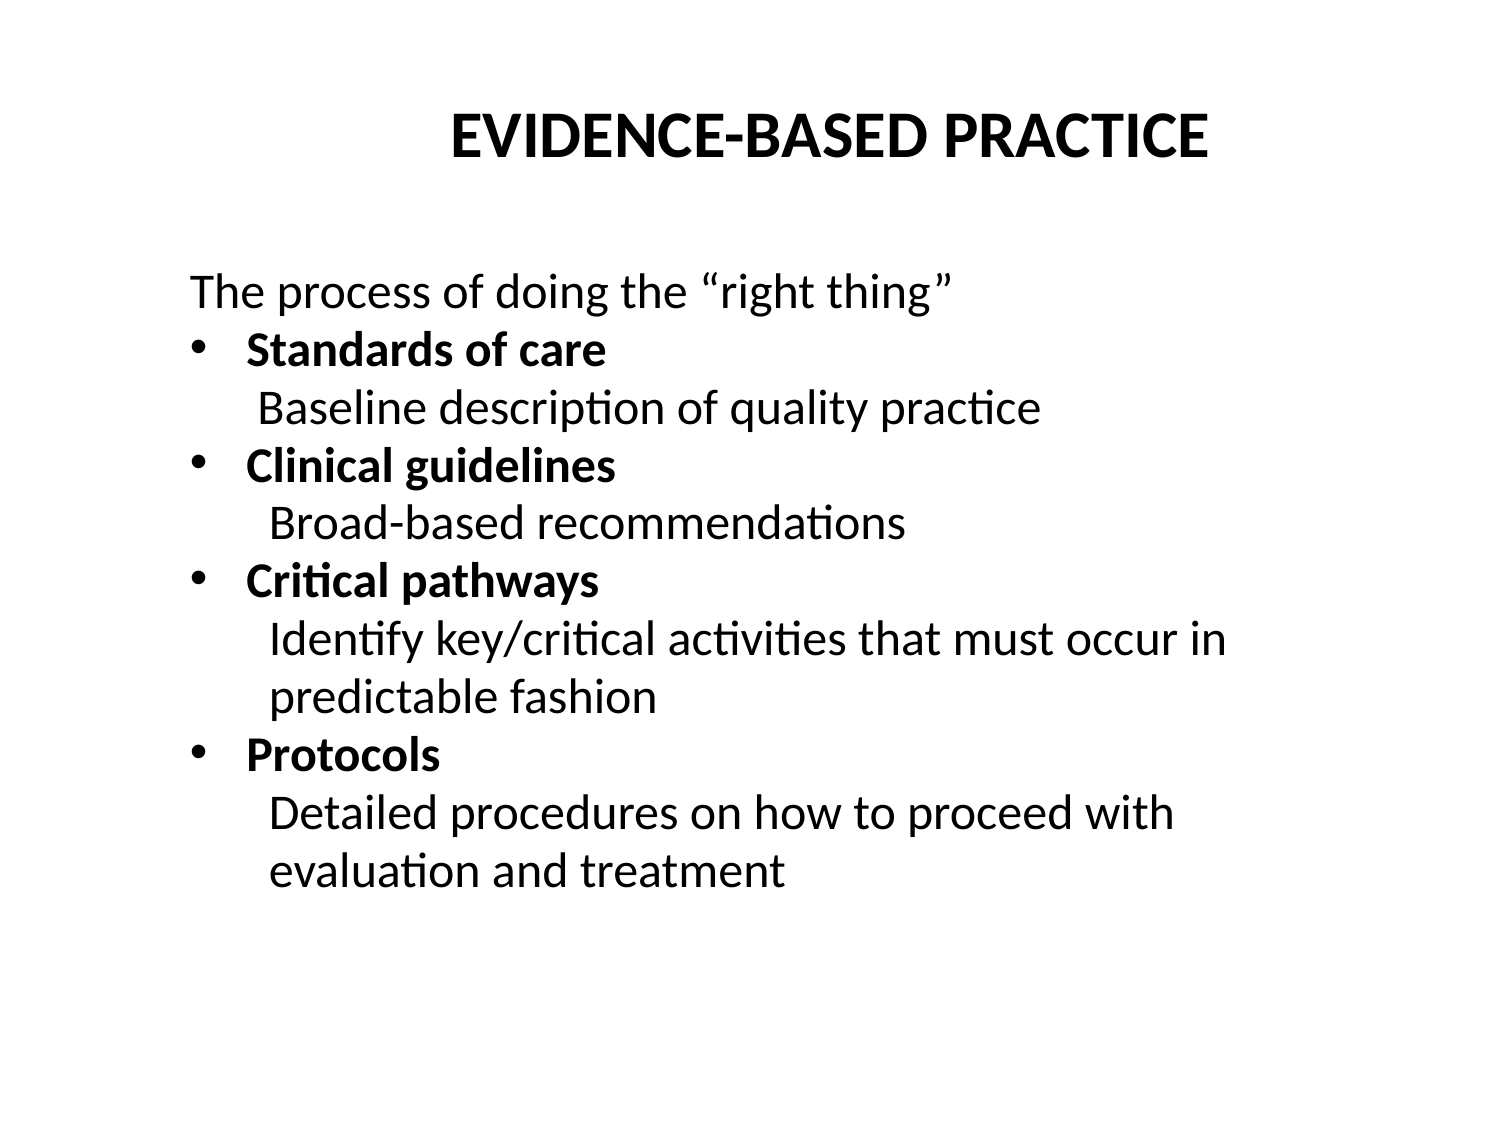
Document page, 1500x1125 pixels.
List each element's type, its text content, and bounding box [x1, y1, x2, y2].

list The process of doing the “right thing” Standards of care Baseline description of quality practice Clinical guidelines Broad-based recommendations Critical pathways Identify key/critical activities that must occur in predictable fashion Protocols Detailed procedures on how to proceed with evaluation and treatment [174, 262, 1300, 1062]
title EVIDENCE-BASED PRACTICE [225, 37, 1436, 225]
